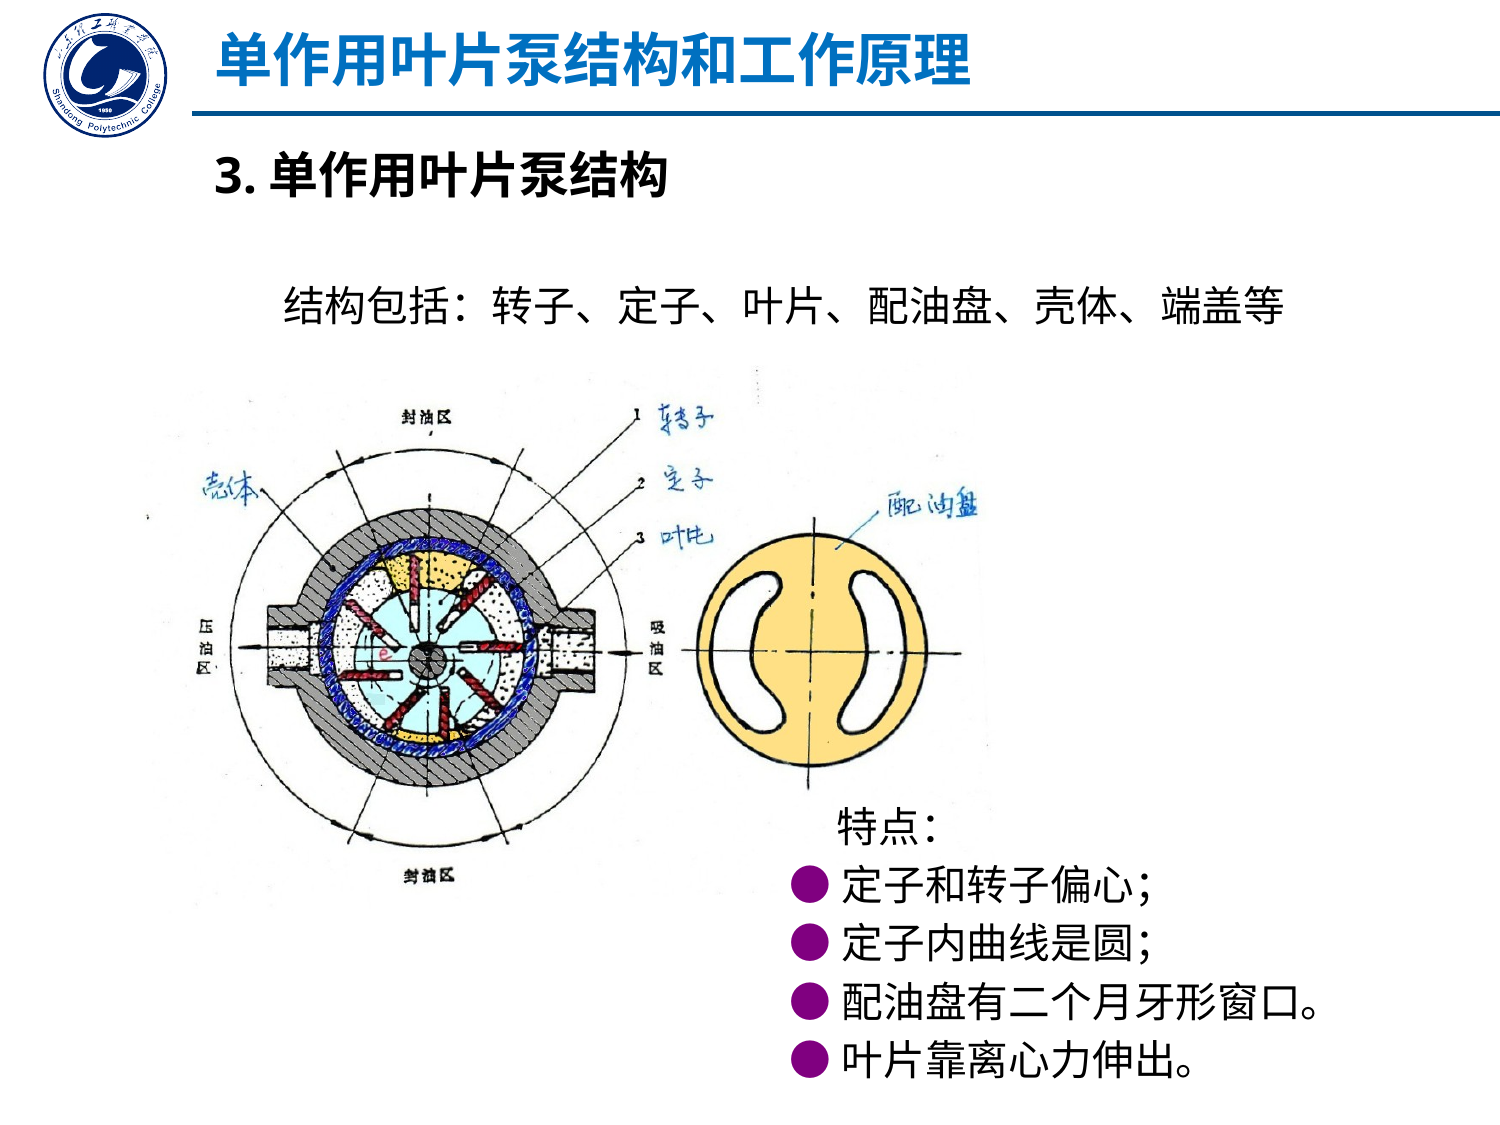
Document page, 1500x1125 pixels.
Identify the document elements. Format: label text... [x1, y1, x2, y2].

picture [43, 7, 174, 138]
text_box 结构包括：转子、定子、叶片、配油盘、壳体、端盖等 [212, 272, 1336, 359]
picture [139, 357, 1007, 915]
text_box 3.单作用叶片泵结构 [199, 171, 1299, 211]
text_box 特点： ●定子和转子偏心； ●定子内曲线是圆； ●配油盘有二个月牙形窗口。 ●叶片靠离心力伸出。 [765, 792, 1477, 1118]
text_box 单作用叶片泵结构和工作原理 [199, 16, 1477, 171]
